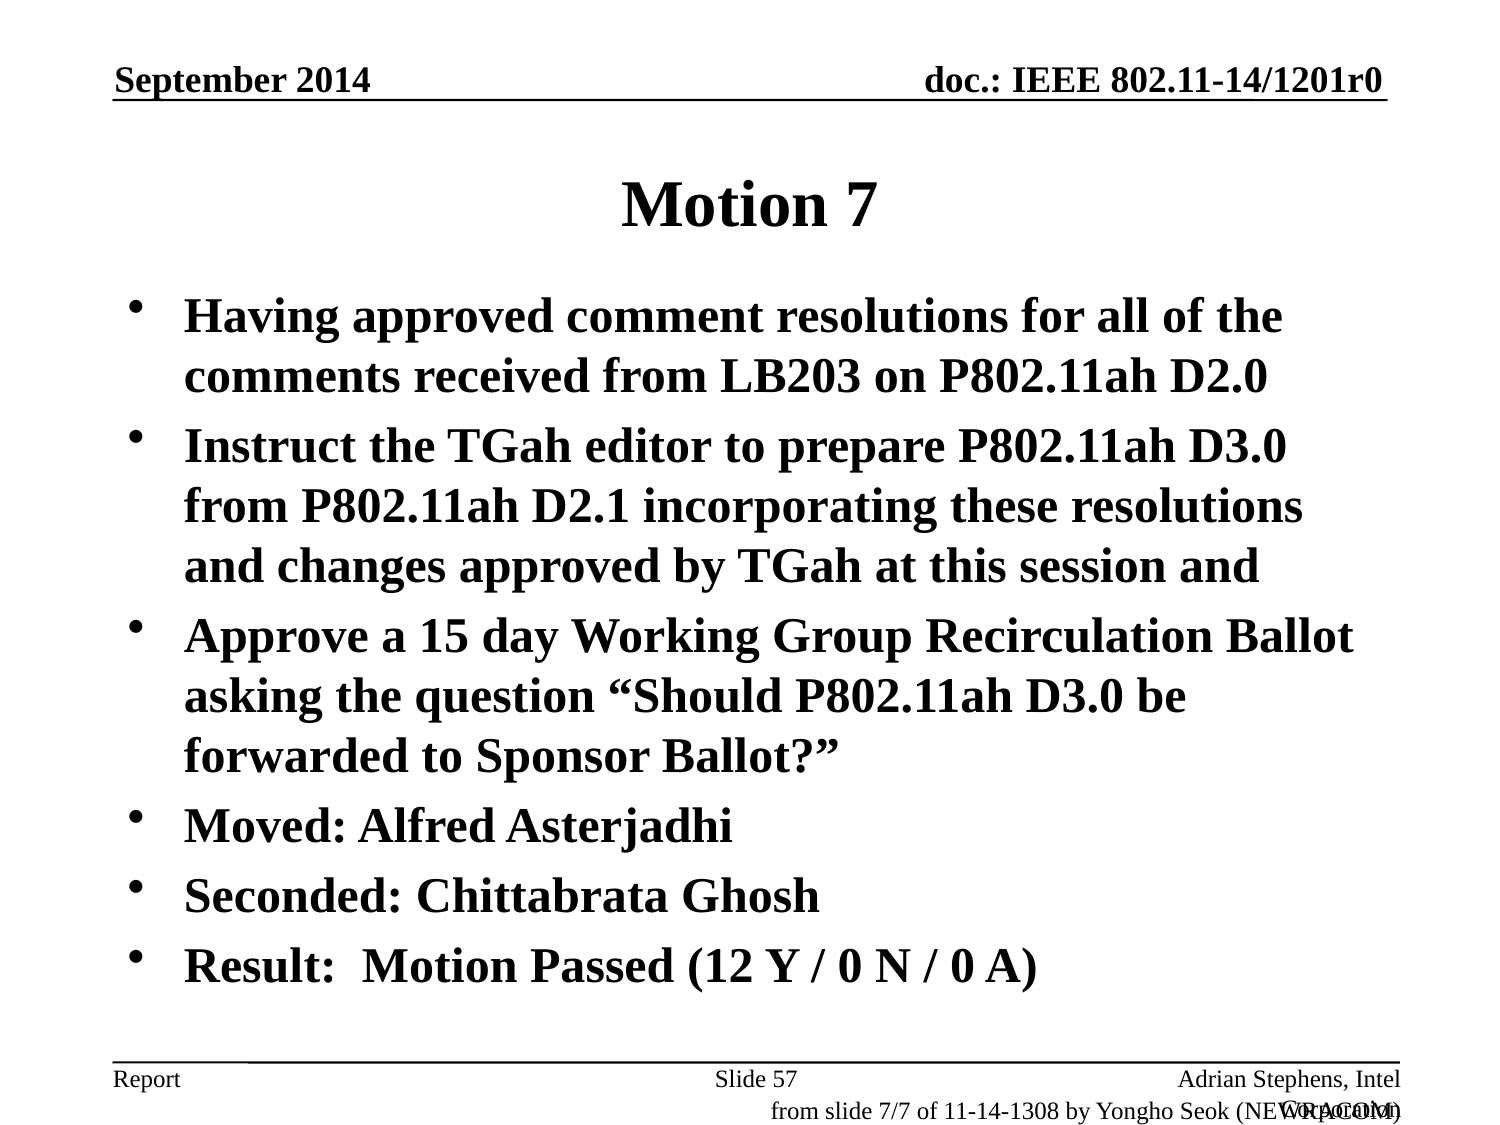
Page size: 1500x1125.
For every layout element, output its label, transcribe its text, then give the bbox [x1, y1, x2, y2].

slide_number Slide 57 [712, 1061, 800, 1087]
title Motion 7 [112, 112, 1388, 275]
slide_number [114, 54, 374, 101]
text_box from slide 7/7 of 11-14-1308 by Yongho Seok (NEWRACOM) [343, 1087, 1417, 1125]
footer Adrian Stephens, Intel Corporation [1092, 1061, 1402, 1087]
list Having approved comment resolutions for all of the comments received from LB203 on P802.11ah D2.0 Instruct the TGah editor to prepare P802.11ah D3.0 from P802.11ah D2.1 incorporating these resolutions and changes approved by TGah at this session and Approve a 15 day Working Group Recirculation Ballot asking the question “Should P802.11ah D3.0 be forwarded to Sponsor Ballot?” Moved: Alfred Asterjadhi Seconded: Chittabrata Ghosh Result: Motion Passed (12 Y / 0 N / 0 A) [112, 275, 1388, 900]
